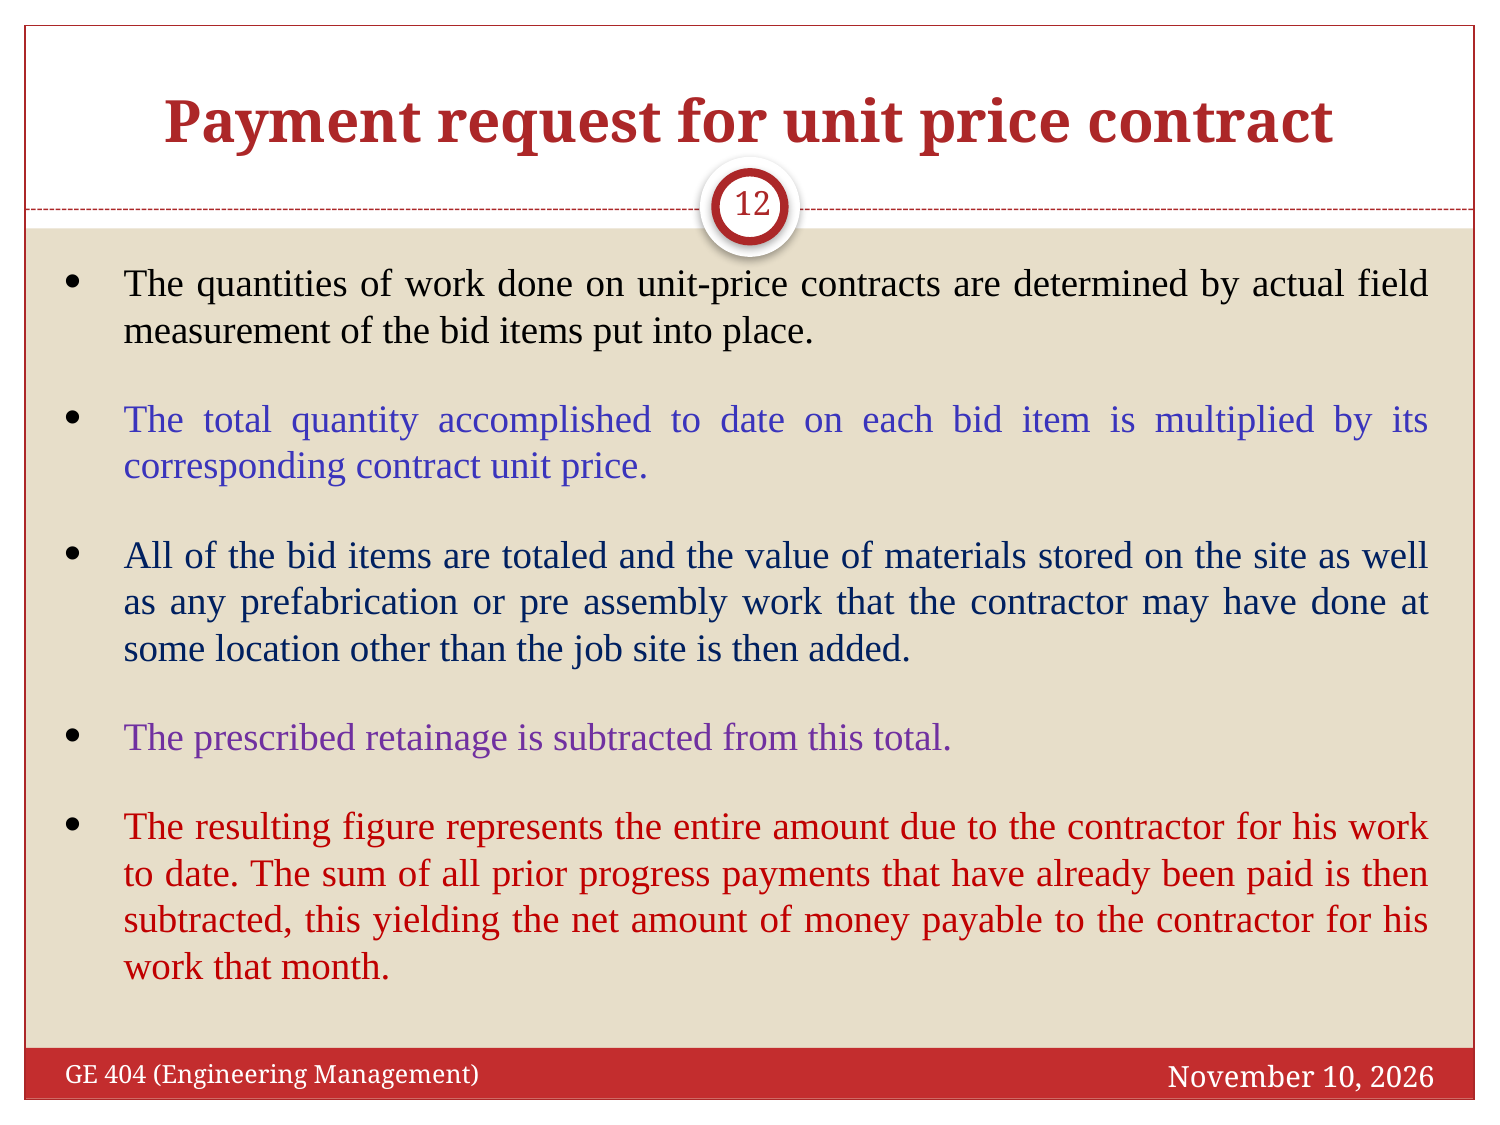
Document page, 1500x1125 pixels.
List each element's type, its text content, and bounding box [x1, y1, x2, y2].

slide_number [950, 1050, 1450, 1111]
footer GE 404 (Engineering Management) [50, 1051, 638, 1112]
title Payment request for unit price contract [49, 37, 1450, 162]
list The quantities of work done on unit-price contracts are determined by actual field measurement of the bid items put into place. The total quantity accomplished to date on each bid item is multiplied by its corresponding contract unit price. All of the bid items are totaled and the value of materials stored on the site as well as any prefabrication or pre assembly work that the contractor may have done at some location other than the job site is then added. The prescribed retainage is subtracted from this total. The resulting figure represents the entire amount due to the contractor for his work to date. The sum of all prior progress payments that have already been paid is then subtracted, this yielding the net amount of money payable to the contractor for his work that month. [49, 250, 1445, 1001]
slide_number 12 [715, 168, 791, 241]
